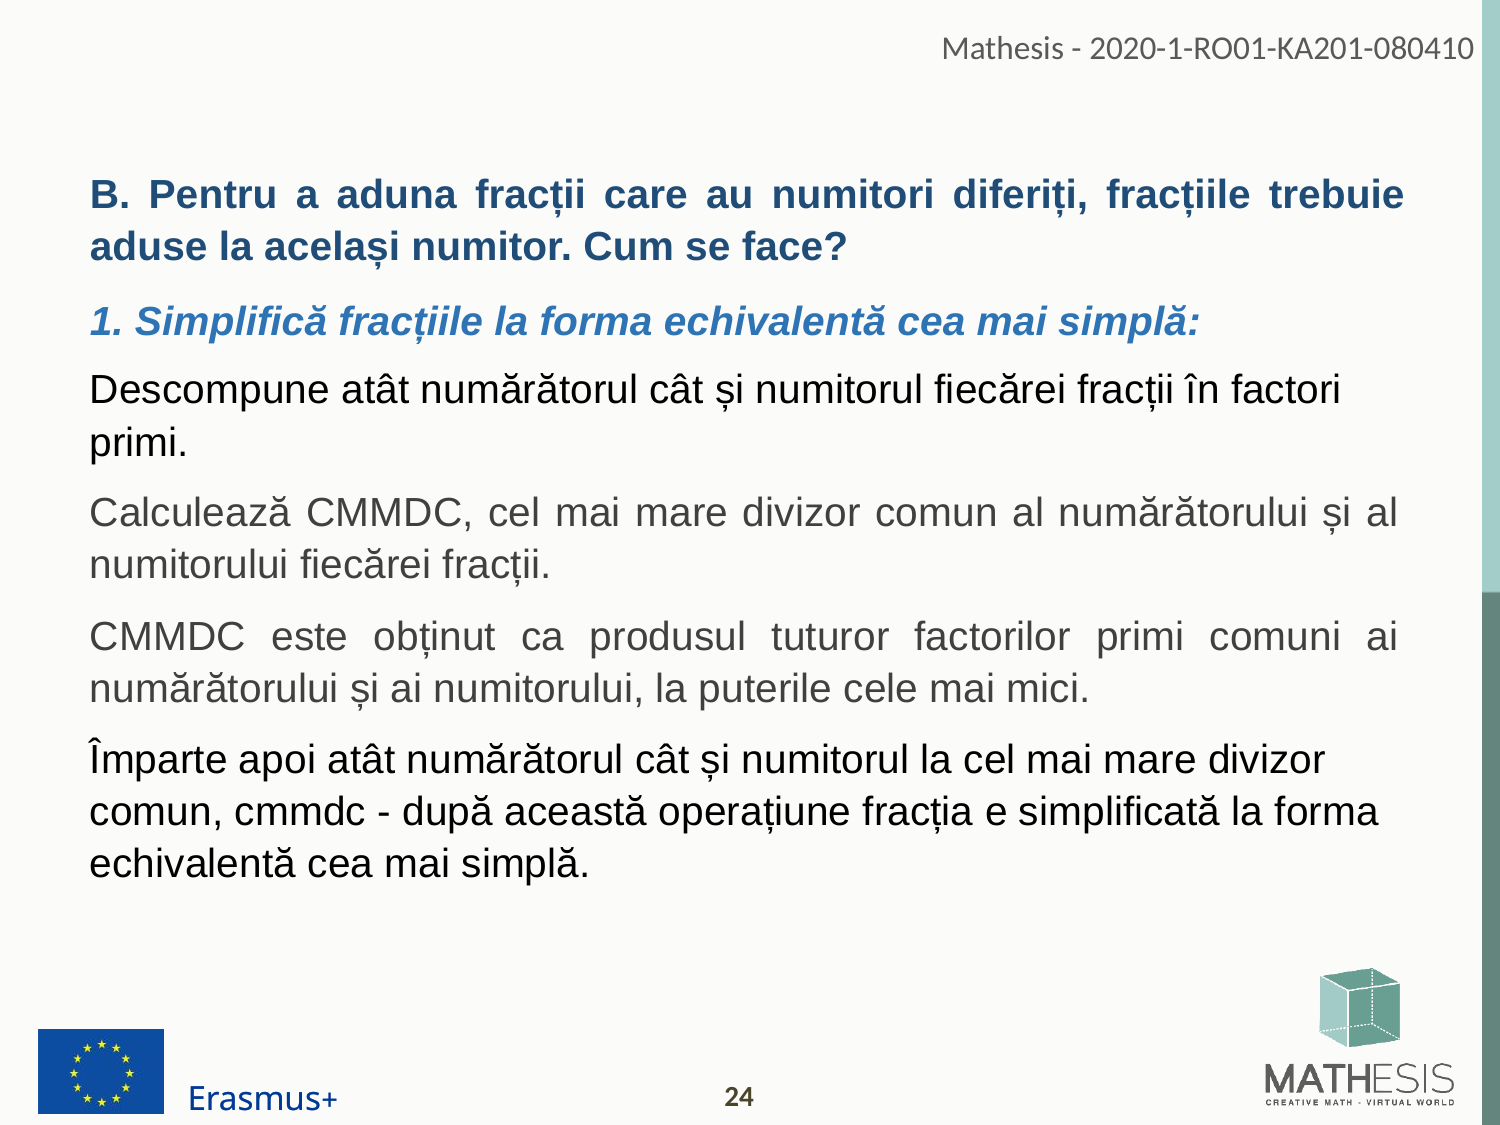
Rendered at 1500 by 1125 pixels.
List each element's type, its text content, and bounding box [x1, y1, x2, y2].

picture [38, 1029, 164, 1114]
list B. Pentru a aduna fracții care au numitori diferiți, fracțiile trebuie aduse la același numitor. Cum se face? 1. Simplifică fracțiile la forma echivalentă cea mai simplă: Descompune atât numărătorul cât și numitorul fiecărei fracții în factori primi. Calculează CMMDC, cel mai mare divizor comun al numărătorului și al numitorului fiecărei fracții. CMMDC este obținut ca produsul tuturor factorilor primi comuni ai numărătorului și ai numitorului, la puterile cele mai mici. Împarte apoi atât numărătorul cât și numitorul la cel mai mare divizor comun, cmmdc - după această operațiune fracția e simplificată la forma echivalentă cea mai simplă. [75, 157, 1425, 900]
